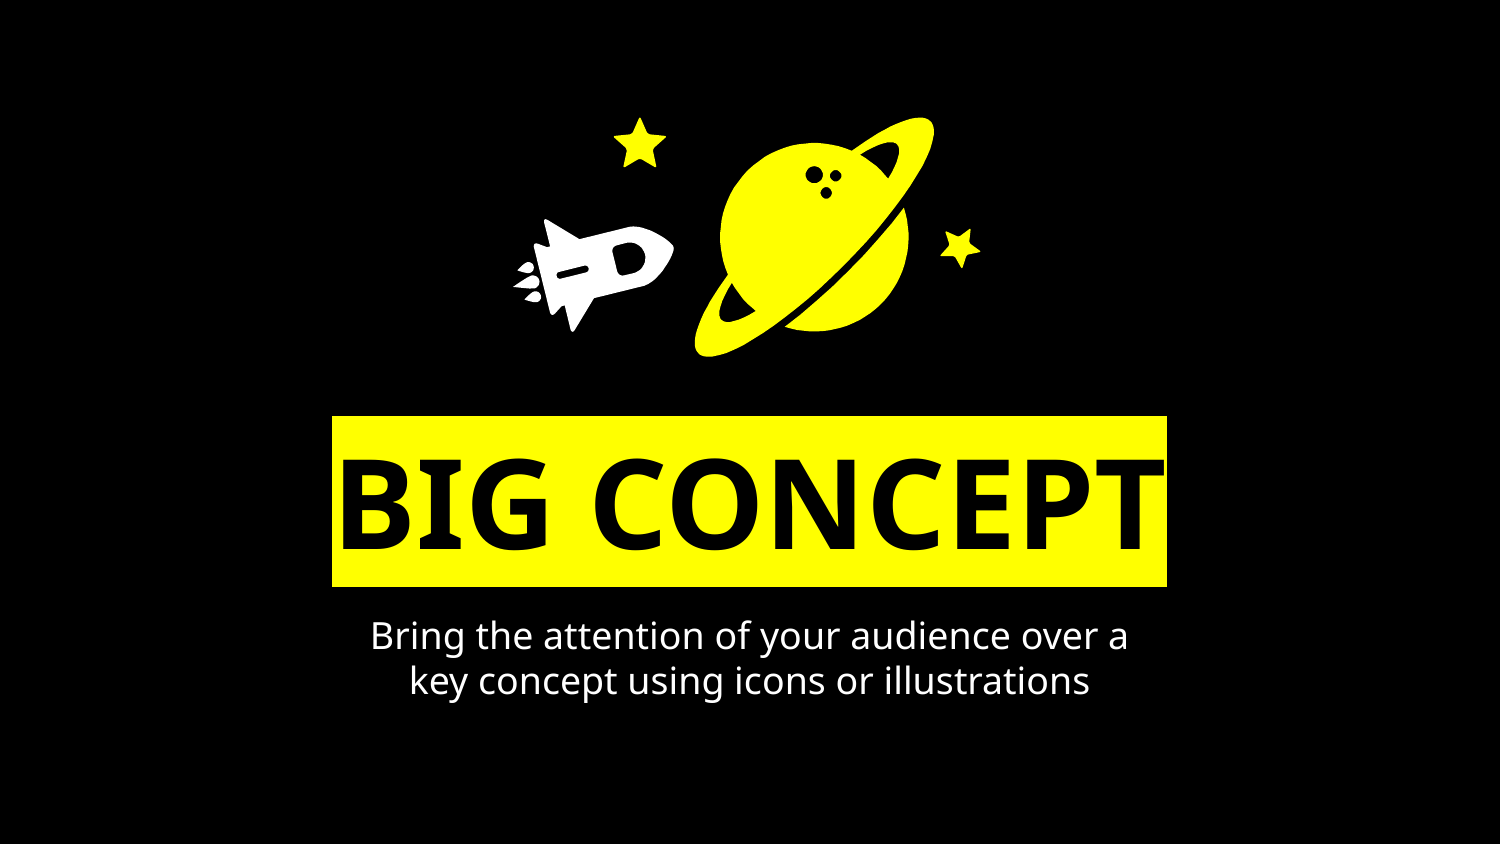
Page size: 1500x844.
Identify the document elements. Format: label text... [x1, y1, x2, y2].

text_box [694, 117, 935, 357]
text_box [525, 203, 655, 333]
title BIG CONCEPT [272, 409, 1228, 600]
text_box [613, 117, 666, 168]
text_box [940, 228, 981, 269]
subtitle Bring the attention of your audience over a key concept using icons or illustrations [346, 597, 1154, 726]
